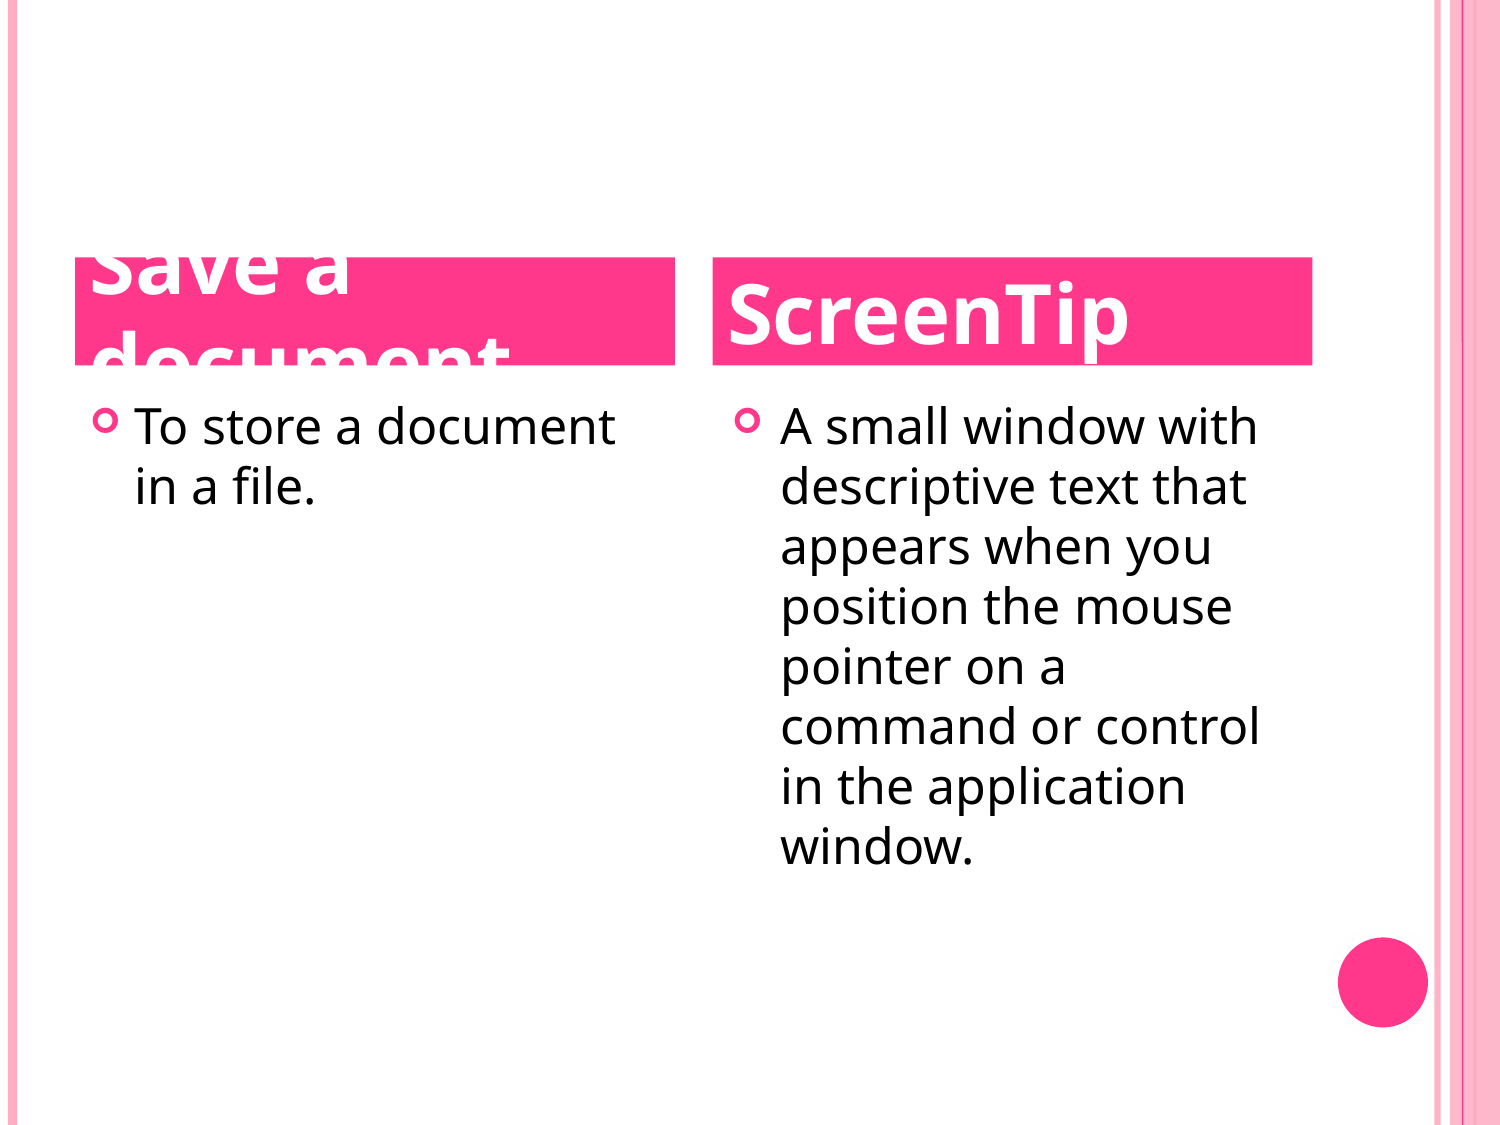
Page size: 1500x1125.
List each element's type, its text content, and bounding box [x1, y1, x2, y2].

list Save a document [75, 257, 675, 366]
list To store a document in a file. [75, 387, 675, 1025]
list A small window with descriptive text that appears when you position the mouse pointer on a command or control in the application window. [717, 387, 1318, 1025]
list ScreenTip [712, 257, 1313, 366]
